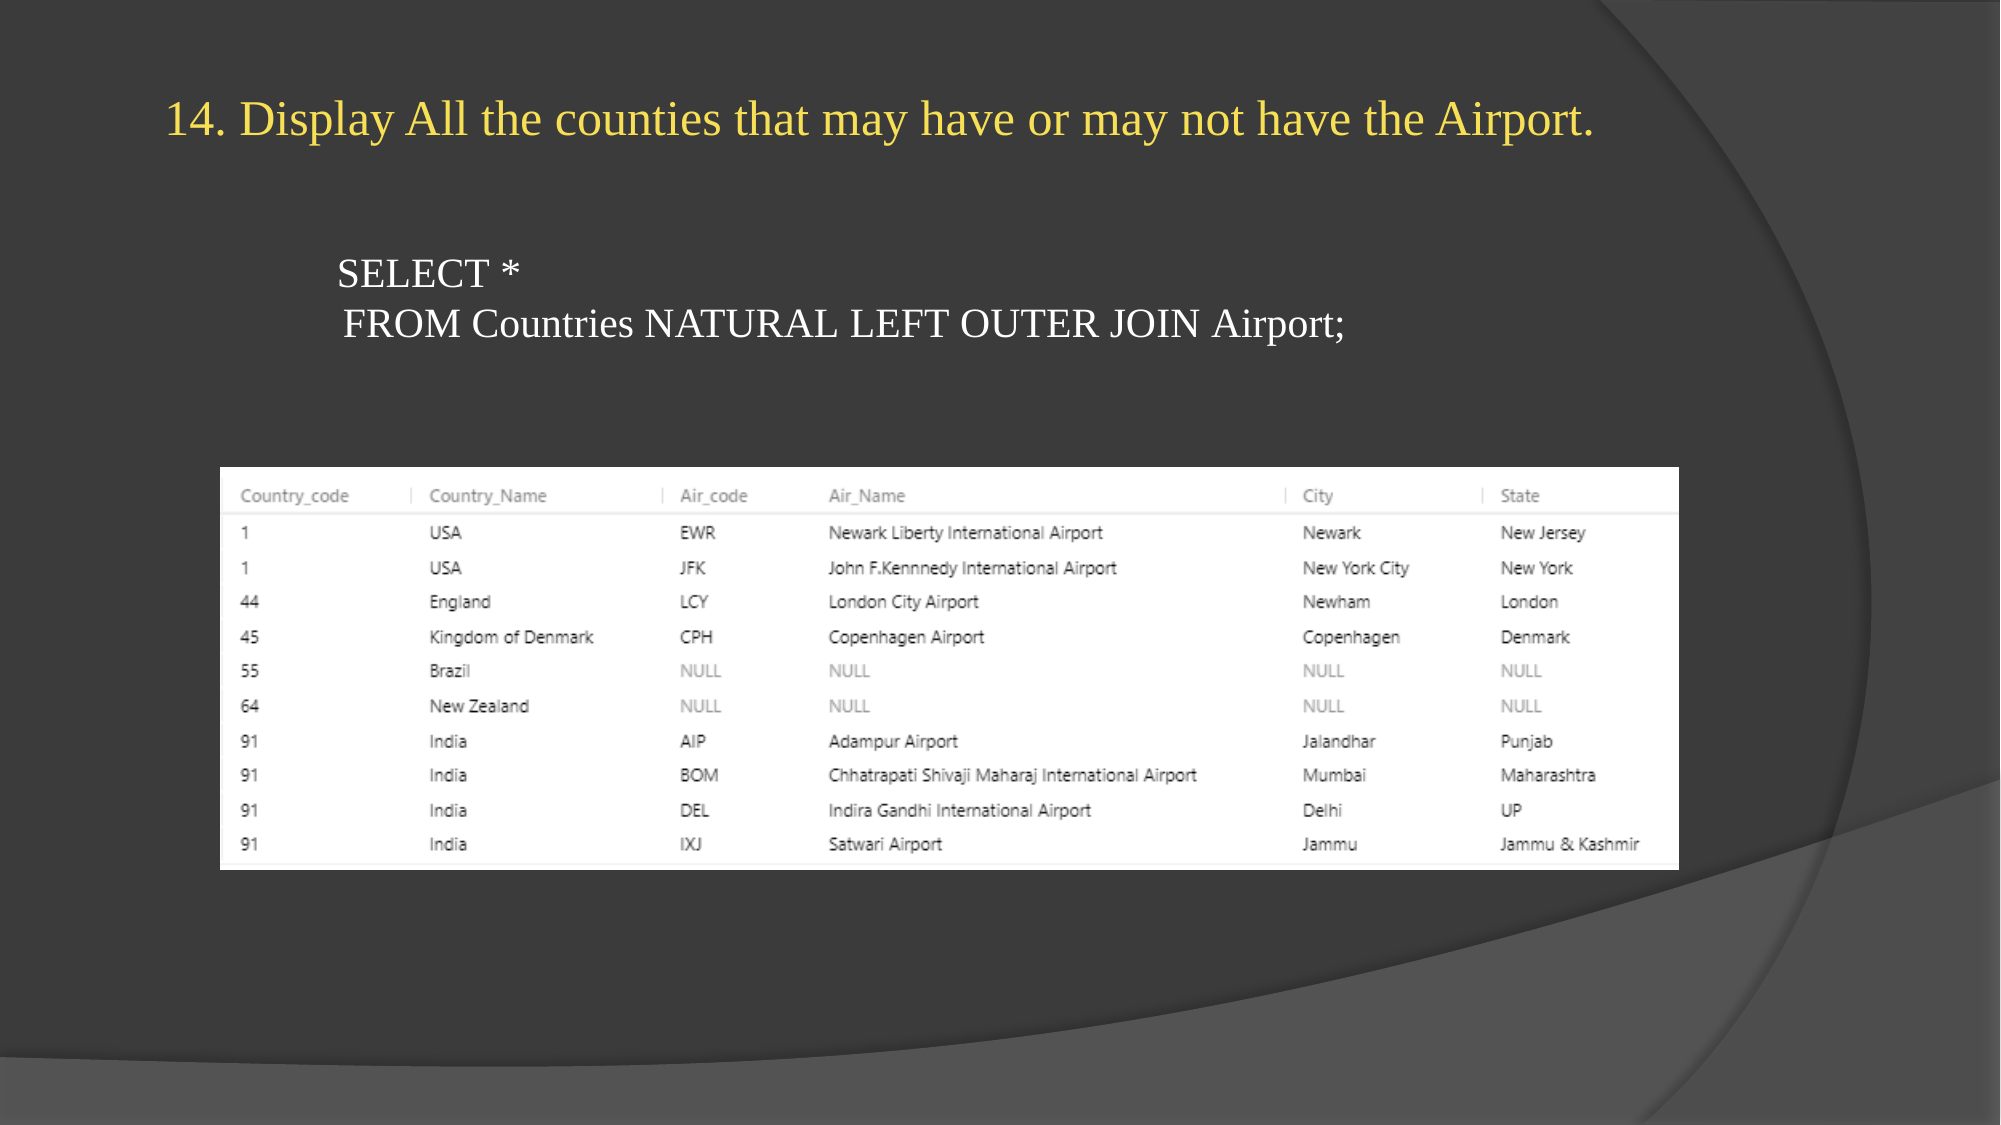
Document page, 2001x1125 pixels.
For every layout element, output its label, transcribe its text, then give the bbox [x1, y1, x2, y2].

text_box 14. Display All the counties that may have or may not have the Airport. SELECT * FROM Countries NATURAL LEFT OUTER JOIN Airport; [149, 78, 1745, 453]
picture [220, 467, 1679, 870]
